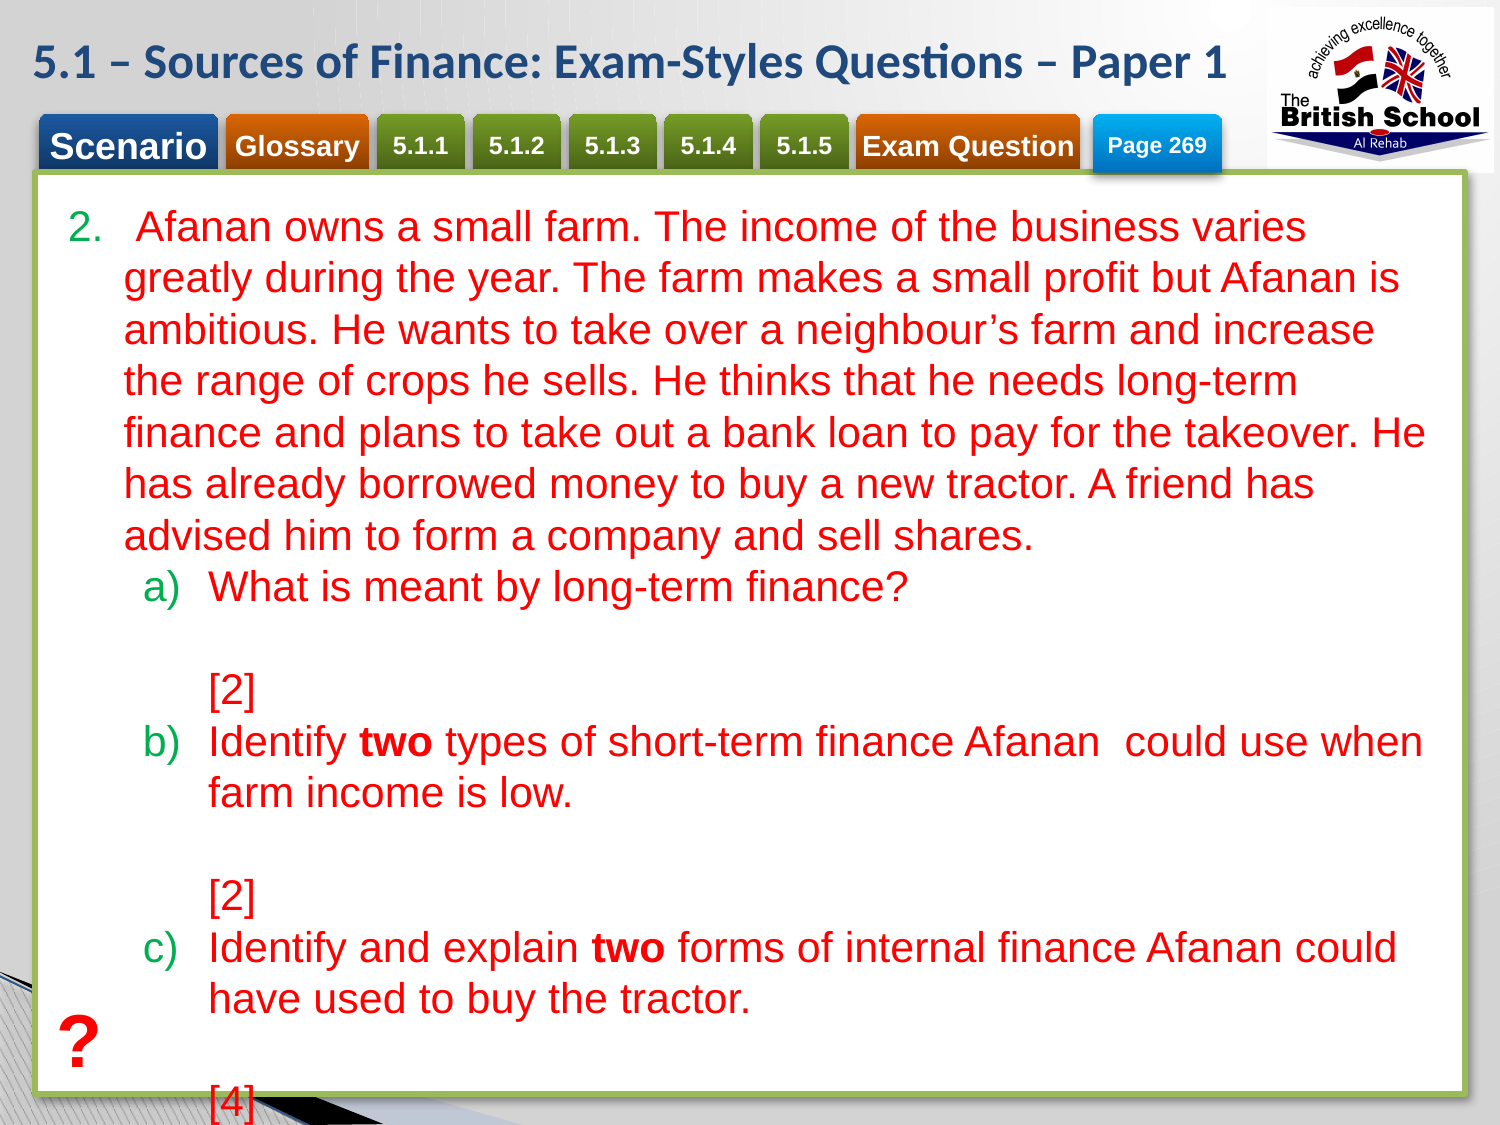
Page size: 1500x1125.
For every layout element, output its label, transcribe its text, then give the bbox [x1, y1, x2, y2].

text_box Page 269 [1092, 114, 1223, 173]
text_box ? [41, 985, 118, 1090]
picture [1267, 7, 1495, 173]
text_box Afanan owns a small farm. The income of the business varies greatly during the year. The farm makes a small profit but Afanan is ambitious. He wants to take over a neighbour’s farm and increase the range of crops he sells. He thinks that he needs long-term finance and plans to take out a bank loan to pay for the takeover. He has already borrowed money to buy a new tractor. A friend has advised him to form a company and sell shares. What is meant by long-term finance? [2] Identify two types of short-term finance Afanan could use when farm income is low. [2] Identify and explain two forms of internal finance Afanan could have used to buy the tractor. [4] Identify and explain two pieces of information a bank would look at before granting a loan to Afanan. [6] Do you think Afanan should raise finance for the takeover by forming a company and selling shares? Justify your answer. [6] [53, 191, 1447, 1125]
title 5.1 – Sources of Finance: Exam-Styles Questions – Paper 1 [17, 7, 1270, 110]
